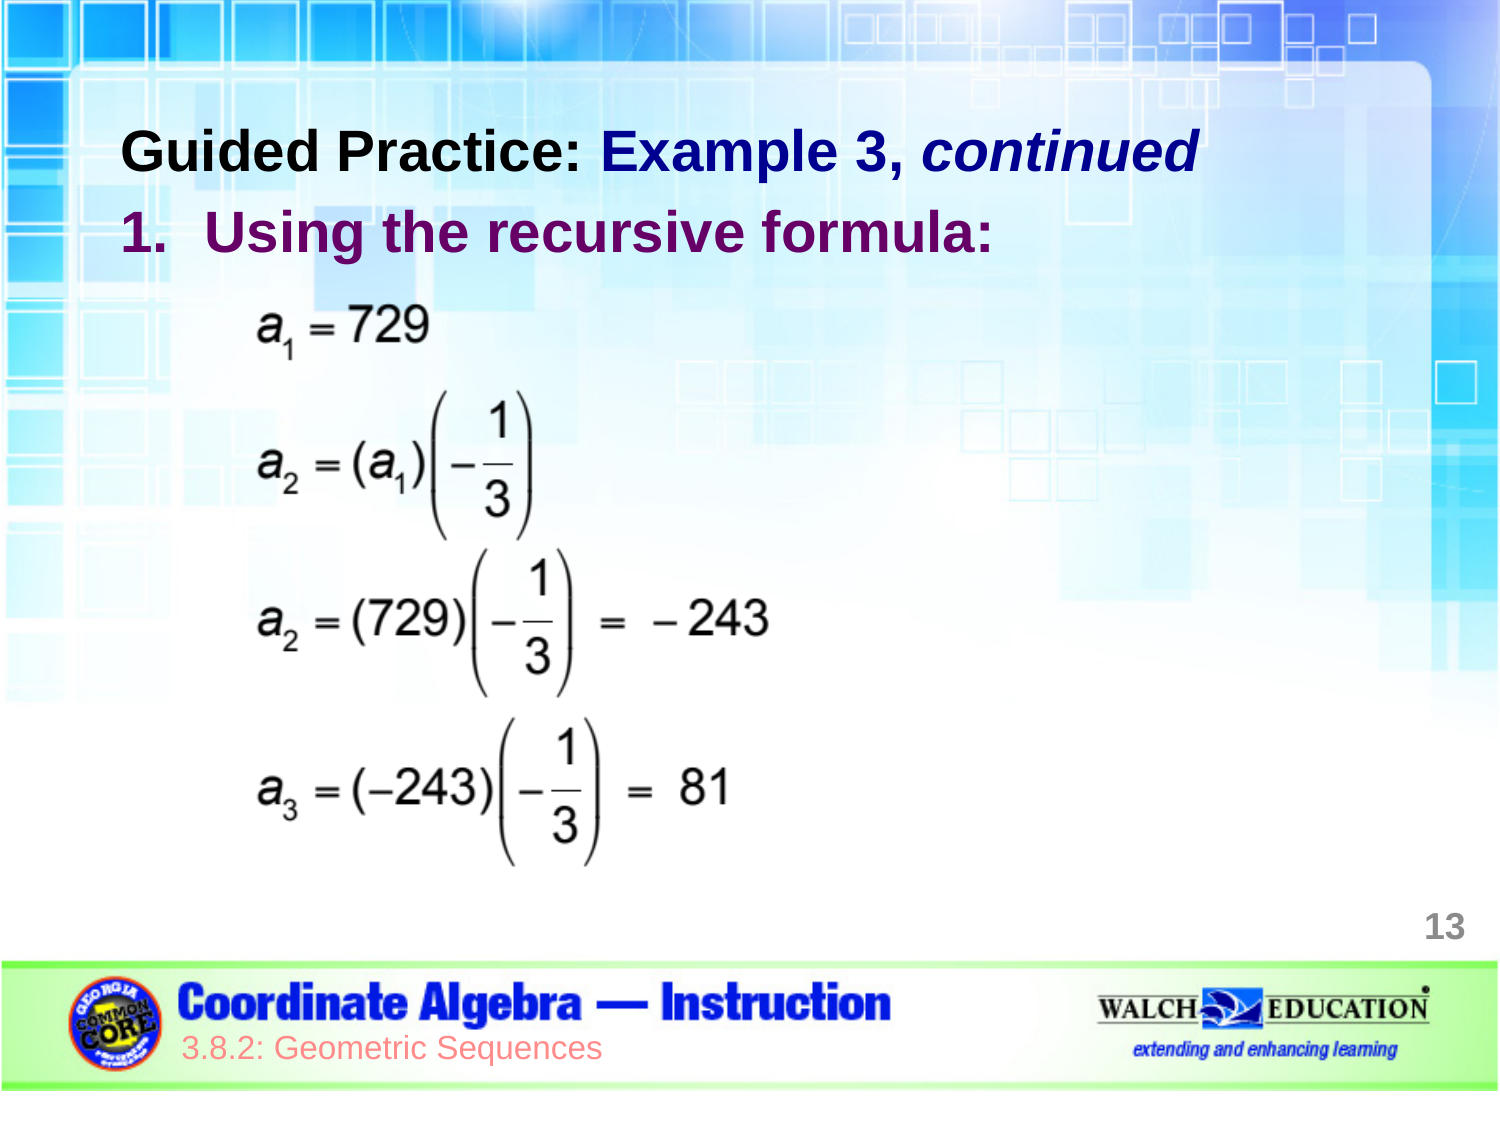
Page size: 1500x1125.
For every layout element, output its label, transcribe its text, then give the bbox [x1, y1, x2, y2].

footer 3.8.2: Geometric Sequences [166, 1024, 1080, 1069]
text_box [254, 712, 728, 868]
subtitle Guided Practice: Example 3, continued Using the recursive formula: [105, 105, 1394, 925]
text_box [254, 290, 432, 364]
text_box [254, 385, 534, 541]
picture [1, 0, 1500, 1091]
slide_number 13 [1361, 901, 1481, 949]
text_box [254, 543, 772, 699]
